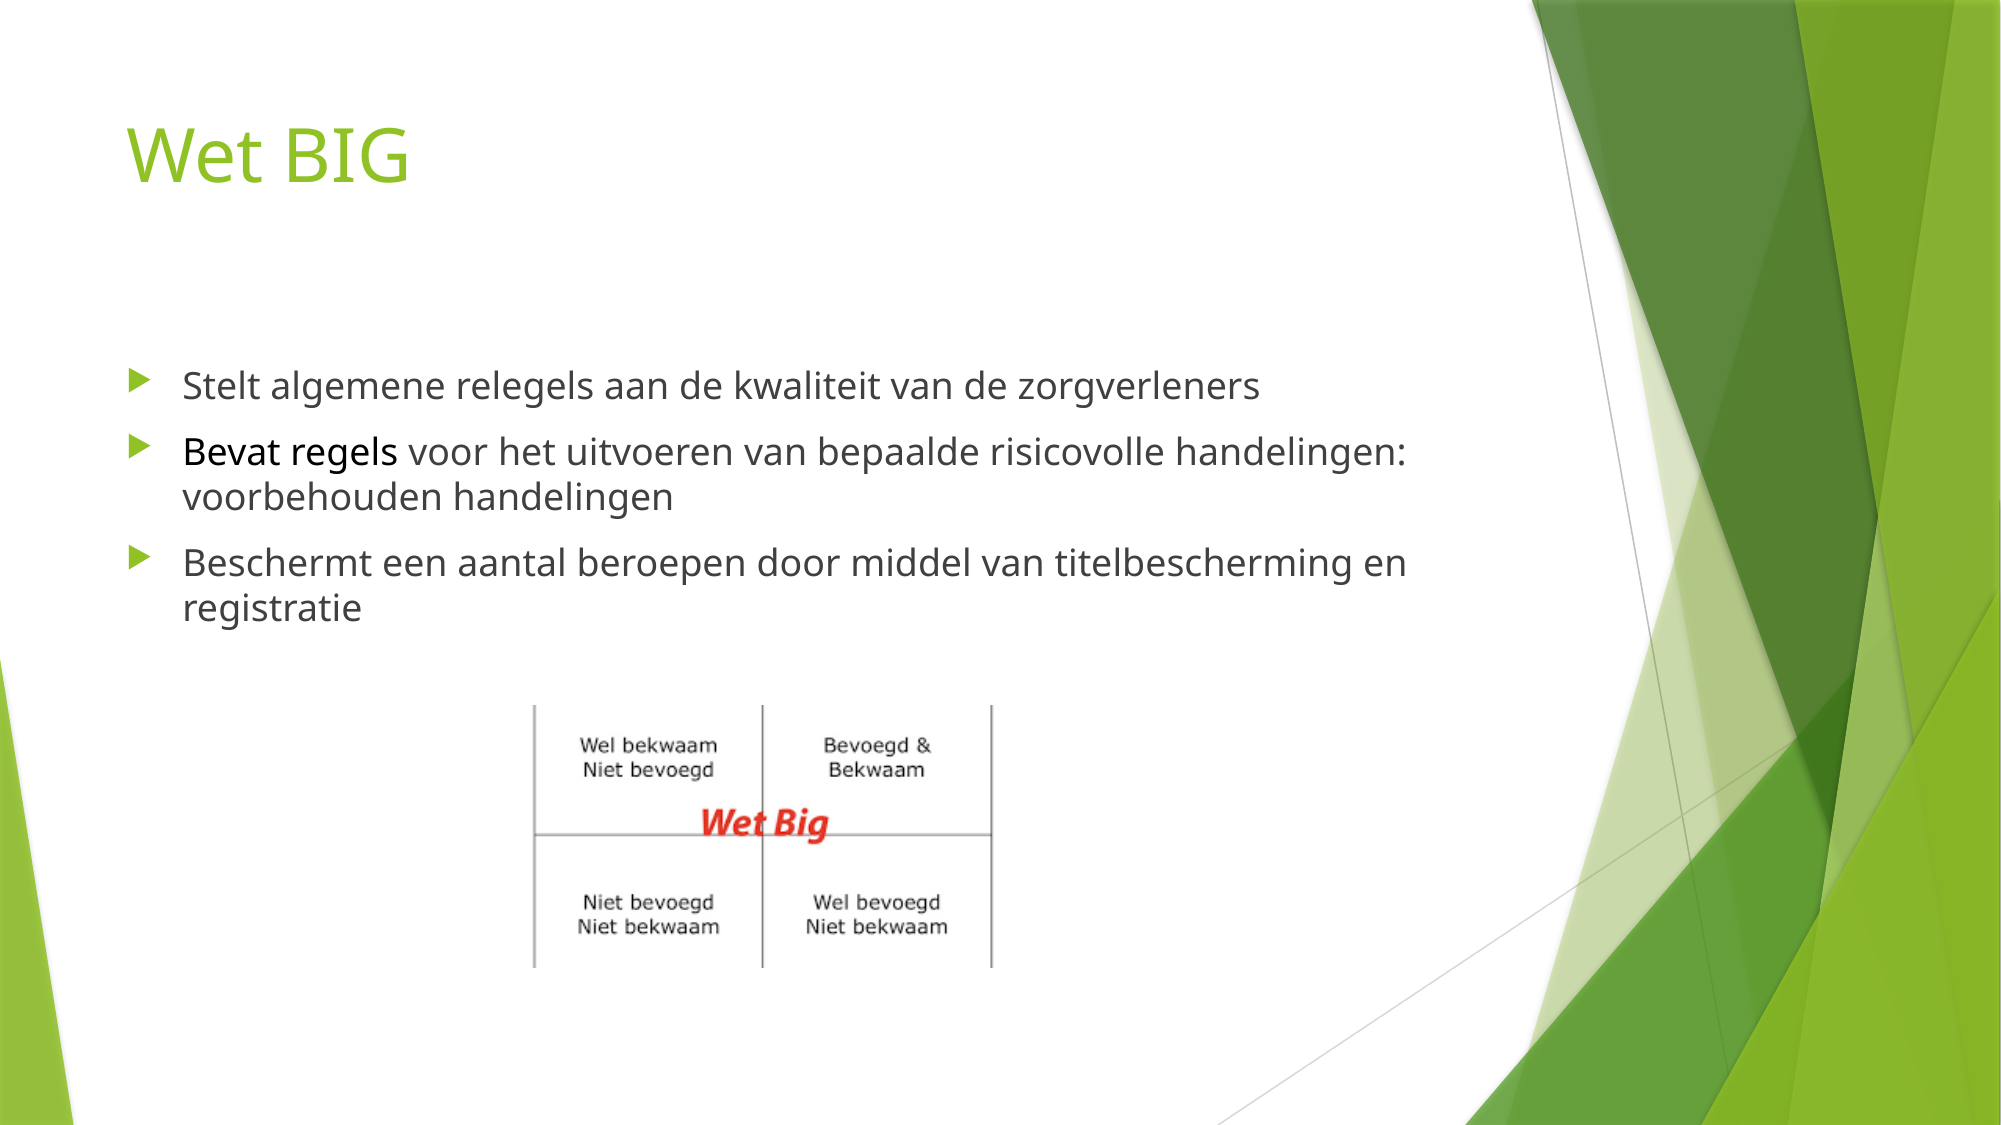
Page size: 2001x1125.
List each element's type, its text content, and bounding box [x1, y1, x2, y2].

title Wet BIG [111, 99, 1522, 317]
picture [527, 704, 997, 969]
list Stelt algemene relegels aan de kwaliteit van de zorgverleners Bevat regels voor het uitvoeren van bepaalde risicovolle handelingen: voorbehouden handelingen Beschermt een aantal beroepen door middel van titelbescherming en registratie [111, 354, 1522, 992]
